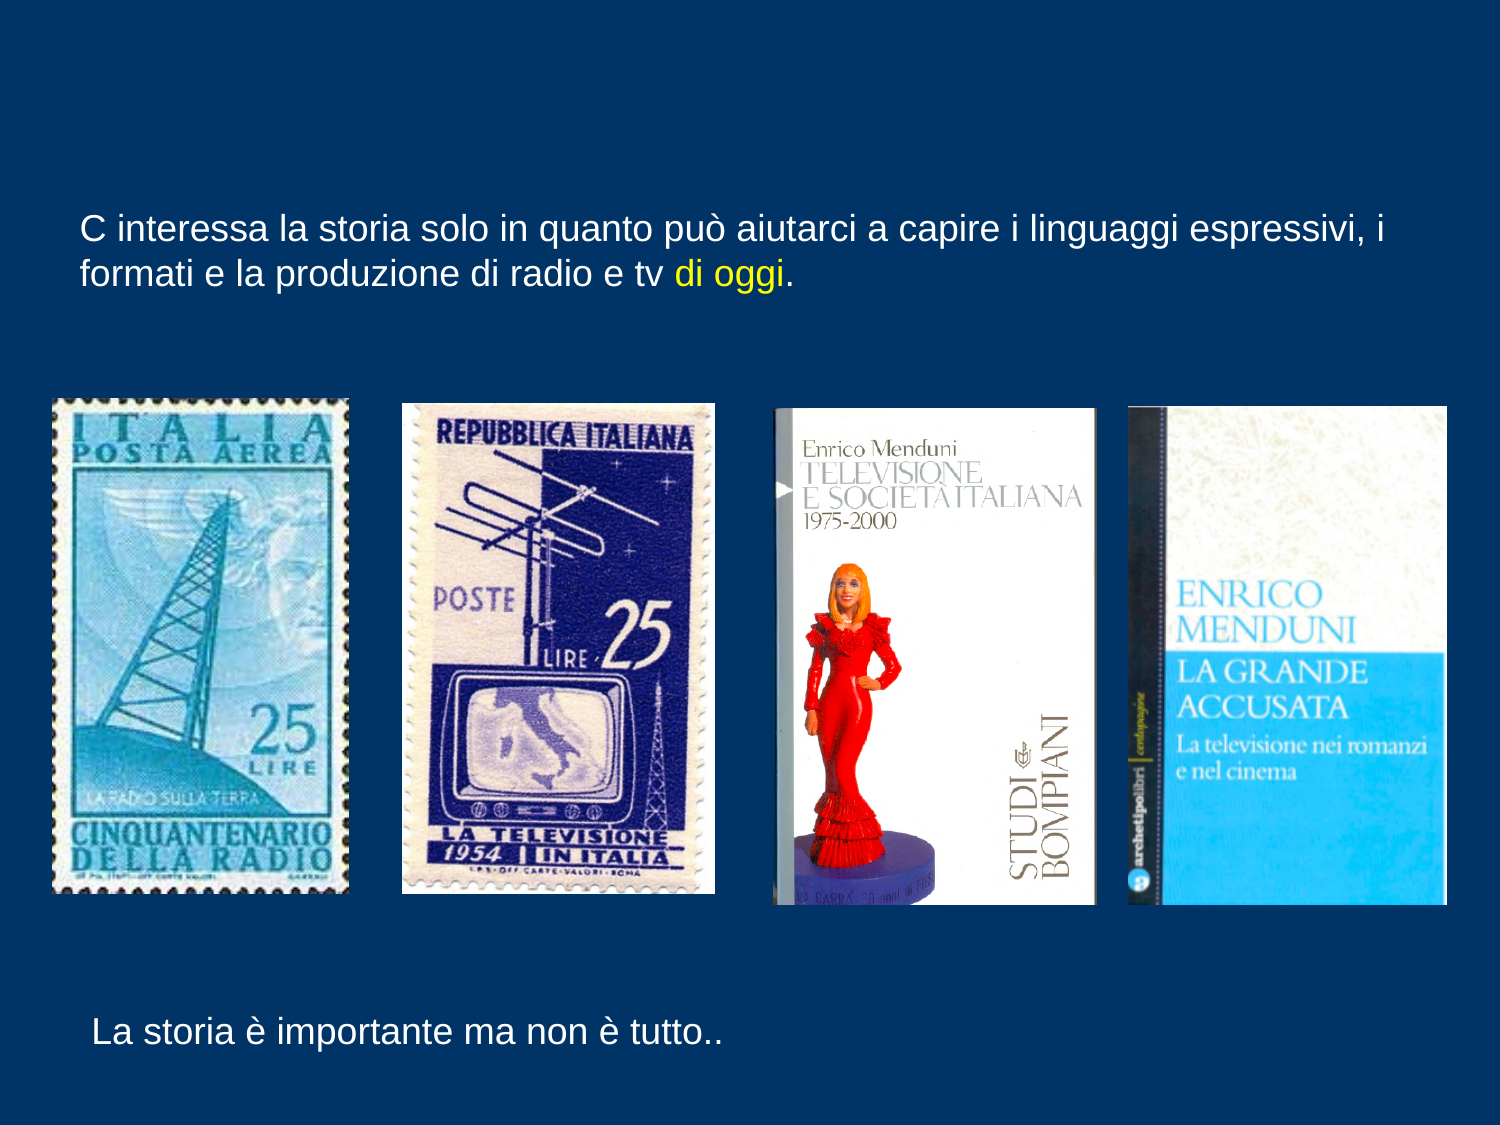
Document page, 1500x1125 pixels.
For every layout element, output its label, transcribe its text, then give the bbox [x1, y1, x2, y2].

picture [1127, 406, 1448, 906]
text_box C interessa la storia solo in quanto può aiutarci a capire i linguaggi espressivi, i formati e la produzione di radio e tv di oggi. [64, 196, 1447, 301]
text_box La storia è importante ma non è tutto.. [76, 999, 1317, 1060]
picture [773, 408, 1097, 906]
picture [52, 397, 349, 894]
picture [401, 402, 715, 894]
